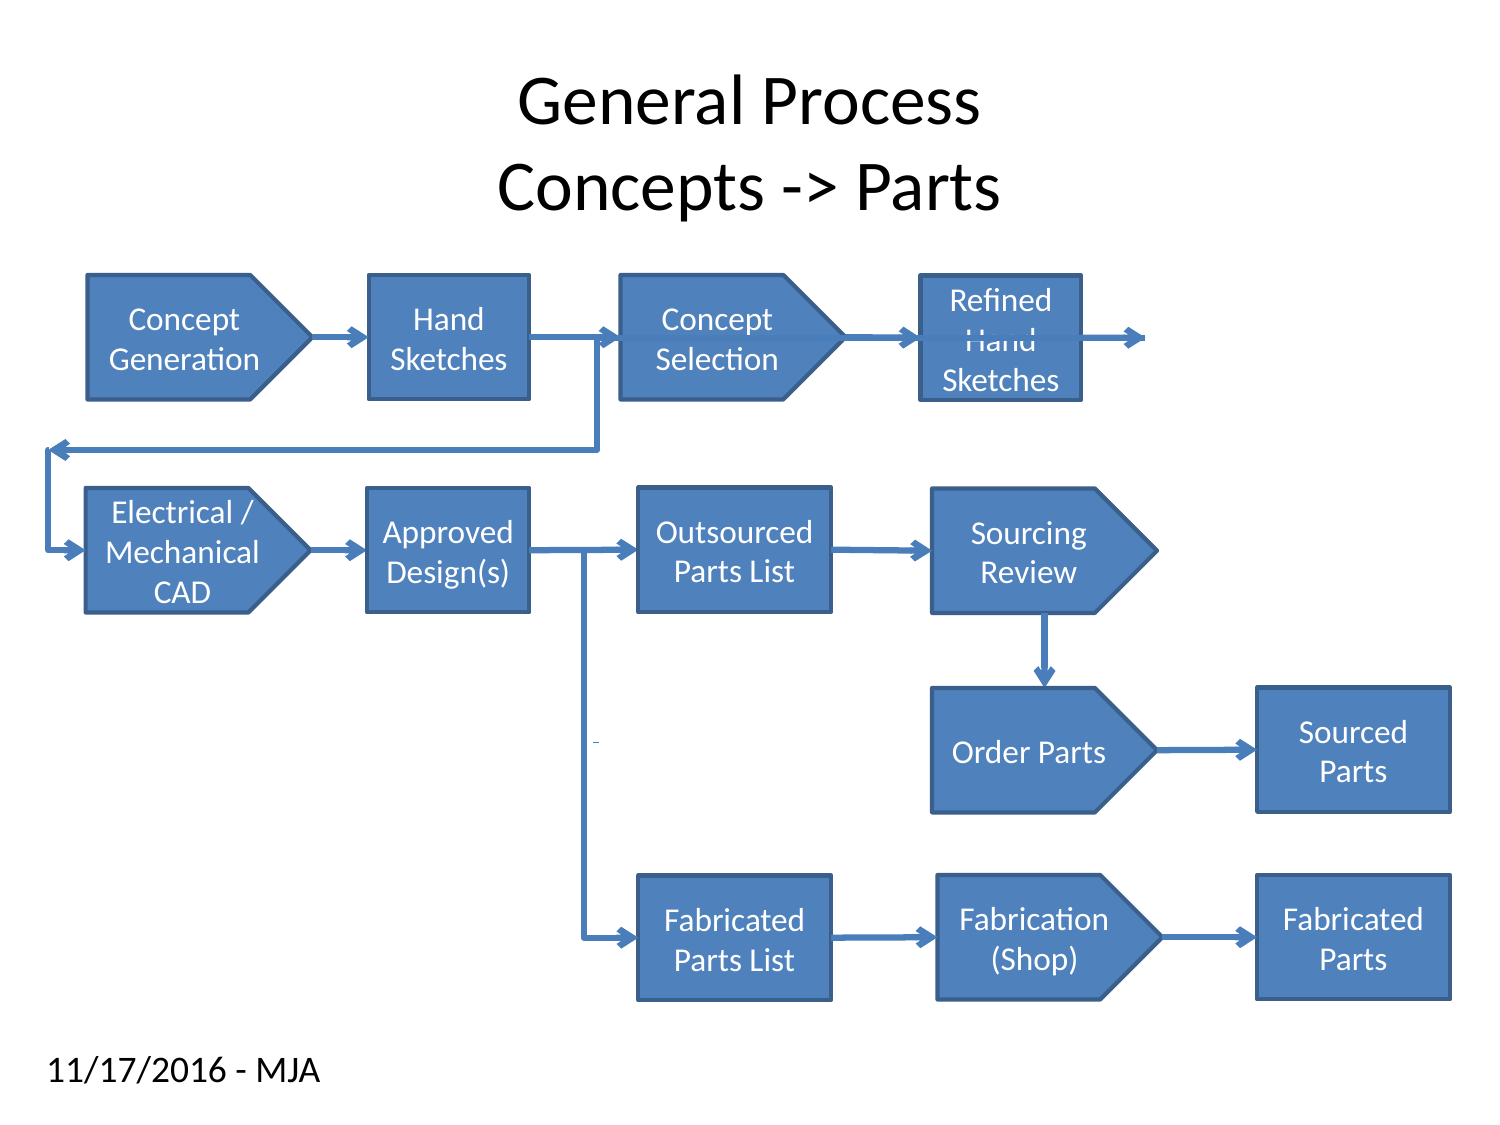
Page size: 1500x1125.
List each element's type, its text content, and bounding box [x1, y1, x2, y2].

text_box Electrical / Mechanical CAD [83, 485, 311, 615]
text_box Approved Design(s) [365, 486, 531, 614]
text_box Sourcing Review [929, 486, 1160, 616]
text_box Fabricated Parts [1255, 873, 1452, 1001]
text_box Outsourced Parts List [636, 485, 833, 614]
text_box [529, 549, 639, 938]
title General Process Concepts -> Parts [75, 45, 1425, 233]
text_box Hand Sketches [367, 273, 531, 336]
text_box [47, 337, 1146, 451]
text_box Fabrication (Shop) [935, 872, 1163, 1002]
text_box Order Parts [929, 685, 1157, 815]
text_box Refined Hand Sketches [918, 273, 1083, 335]
text_box Concept Selection [618, 272, 846, 335]
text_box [16, 481, 118, 520]
text_box Sourced Parts [1255, 685, 1452, 814]
text_box Fabricated Parts List [636, 873, 833, 1002]
text_box 11/17/2016 - MJA [31, 1037, 336, 1098]
text_box Concept Generation [85, 272, 313, 336]
